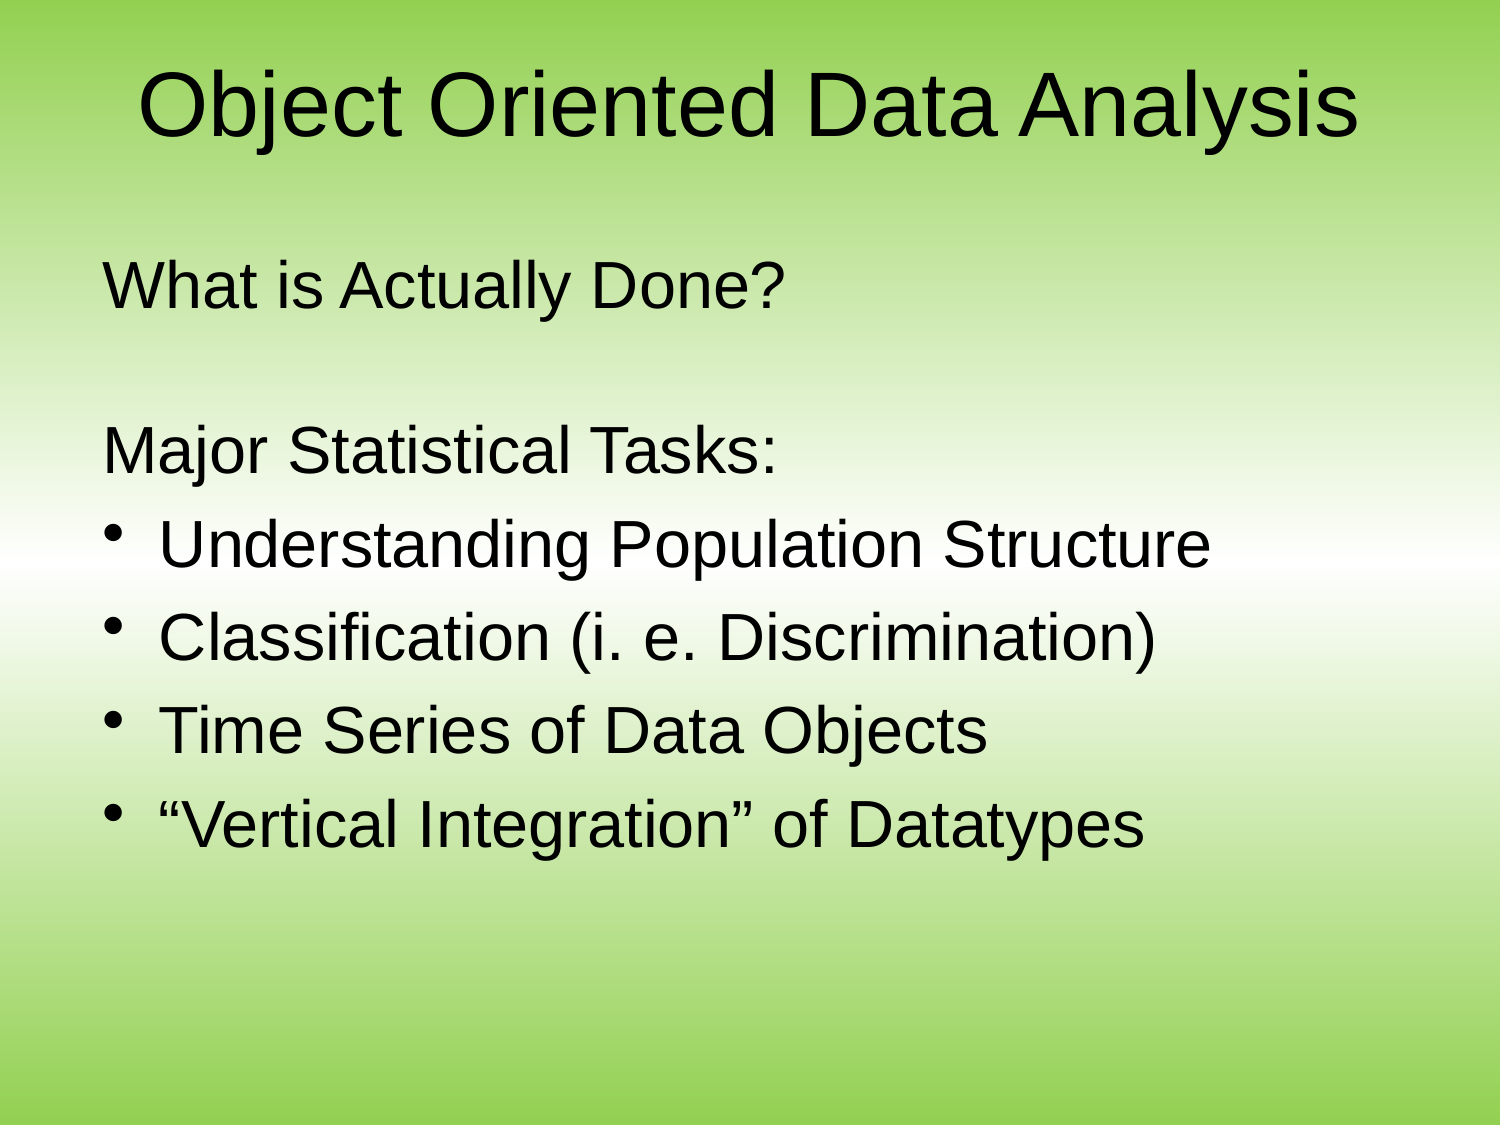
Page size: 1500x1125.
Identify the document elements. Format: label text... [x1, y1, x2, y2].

title Object Oriented Data Analysis [75, 24, 1425, 175]
list What is Actually Done? Major Statistical Tasks: Understanding Population Structure Classification (i. e. Discrimination) Time Series of Data Objects “Vertical Integration” of Datatypes [87, 162, 1438, 1088]
